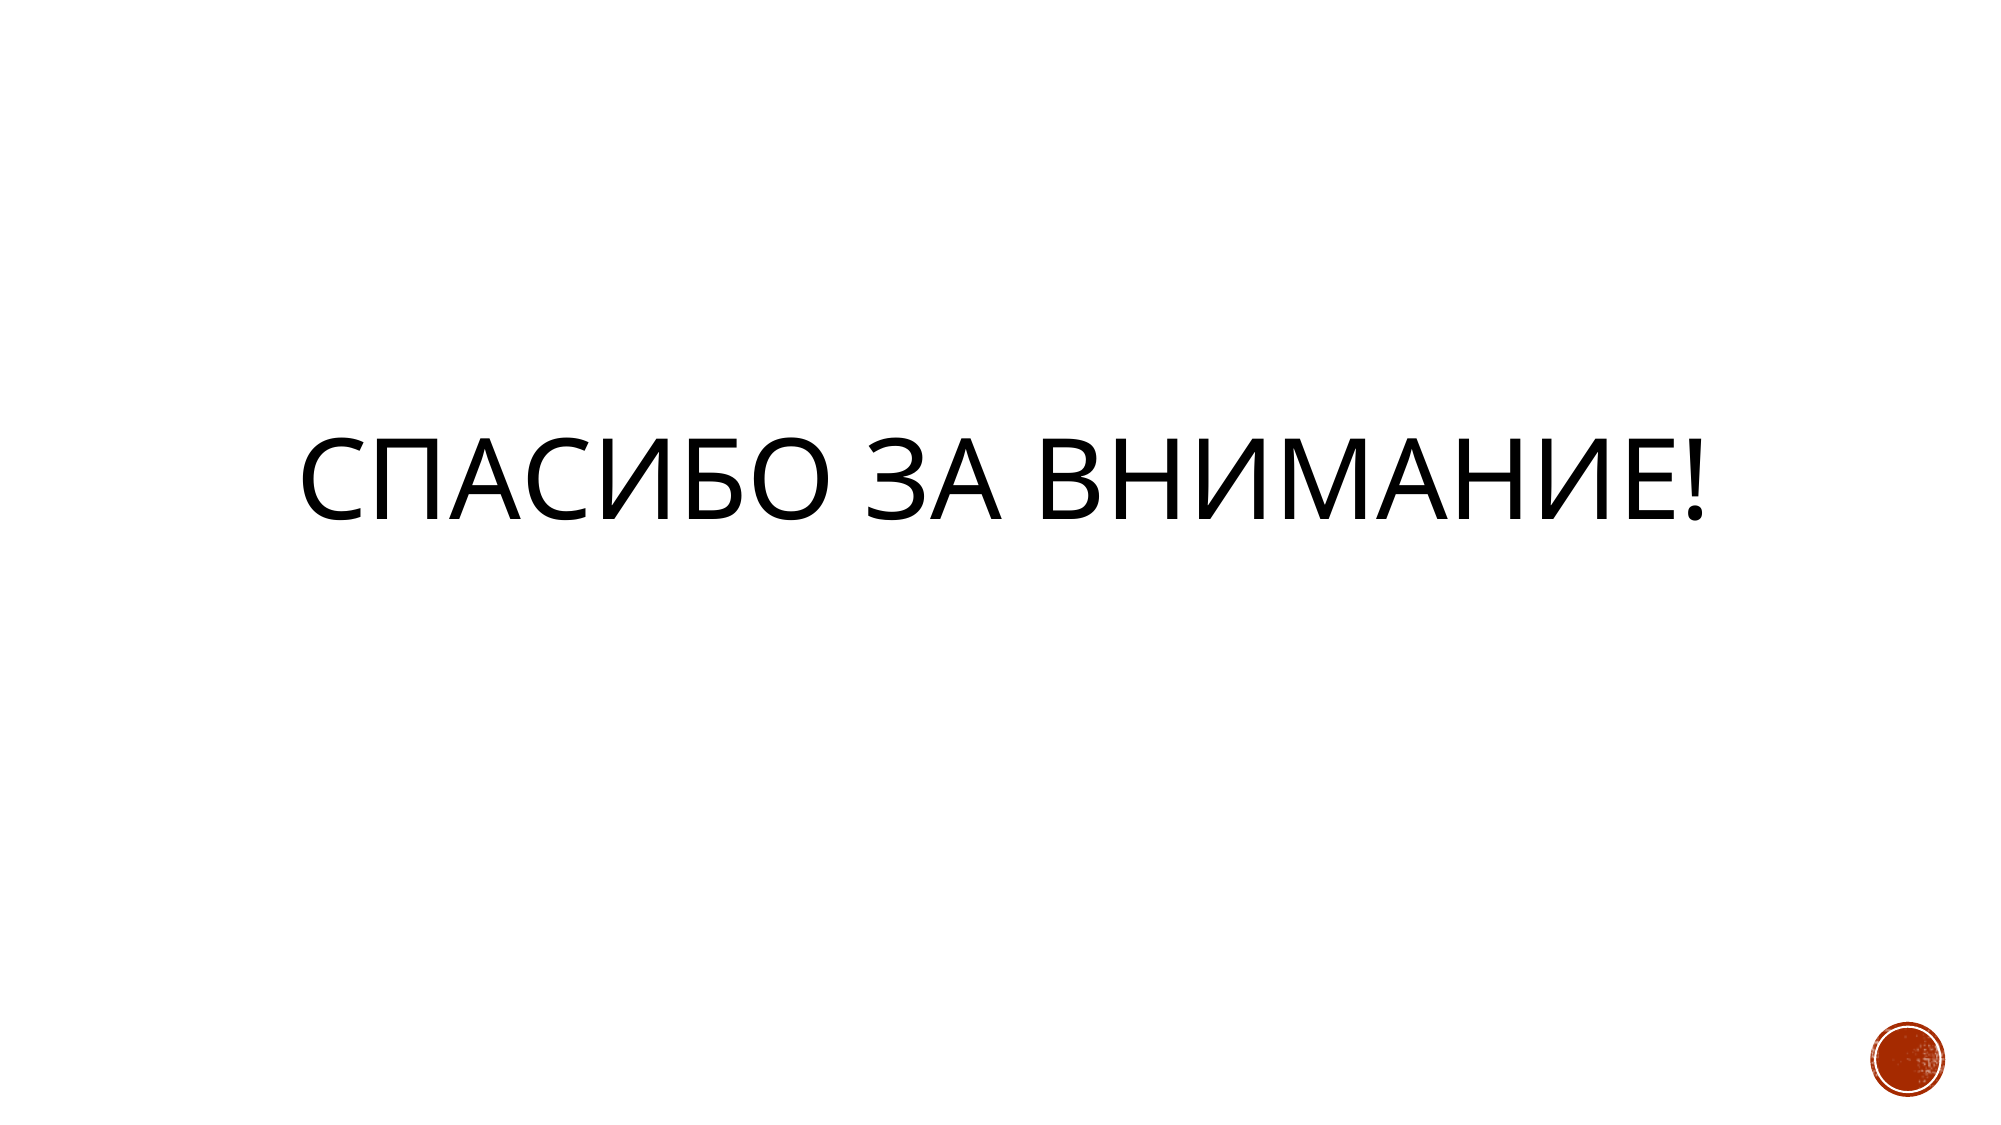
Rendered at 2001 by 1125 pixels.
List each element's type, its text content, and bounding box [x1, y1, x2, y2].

title Спасибо за внимание! [179, 350, 1829, 615]
